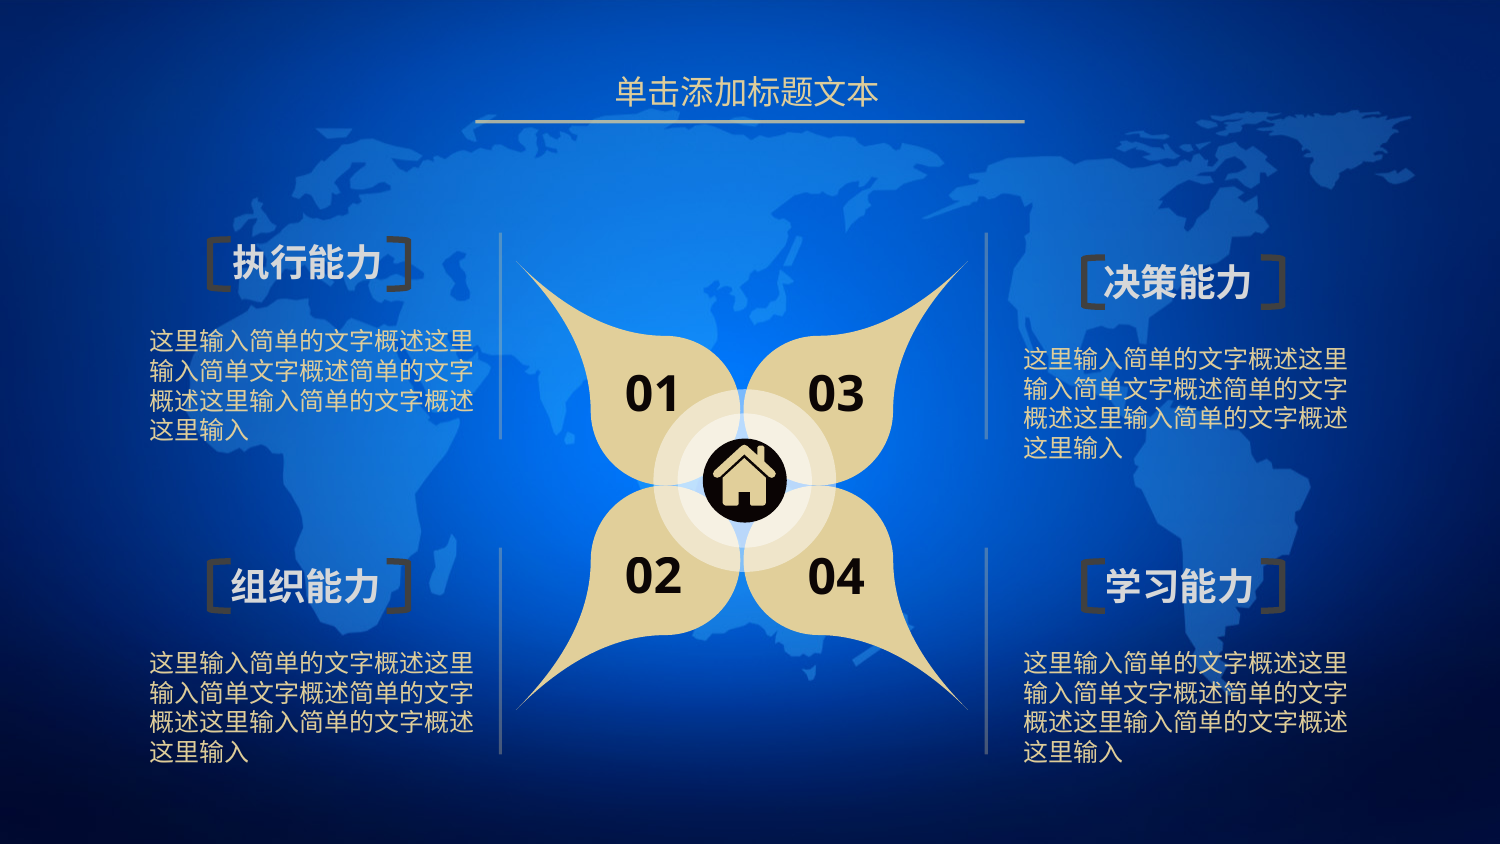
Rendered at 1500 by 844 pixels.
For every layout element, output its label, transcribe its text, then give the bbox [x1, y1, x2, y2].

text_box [590, 486, 741, 635]
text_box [590, 335, 741, 486]
text_box 单击添加标题文本 [599, 43, 749, 119]
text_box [1084, 555, 1283, 617]
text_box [702, 438, 787, 523]
text_box 这里输入简单的文字概述这里输入简单文字概述简单的文字概述这里输入简单的文字概述这里输入 [1008, 335, 1366, 471]
text_box 这里输入简单的文字概述这里输入简单文字概述简单的文字概述这里输入简单的文字概述这里输入 [134, 317, 491, 453]
text_box 这里输入简单的文字概述这里输入简单文字概述简单的文字概述这里输入简单的文字概述这里输入 [134, 639, 491, 775]
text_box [1084, 251, 1283, 313]
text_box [743, 335, 894, 485]
text_box 这里输入简单的文字概述这里输入简单文字概述简单的文字概述这里输入简单的文字概述这里输入 [1008, 639, 1366, 775]
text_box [209, 231, 408, 293]
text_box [209, 555, 408, 617]
text_box 单击添加标题文本 [751, 43, 901, 119]
picture [0, 0, 1500, 844]
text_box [743, 485, 894, 635]
